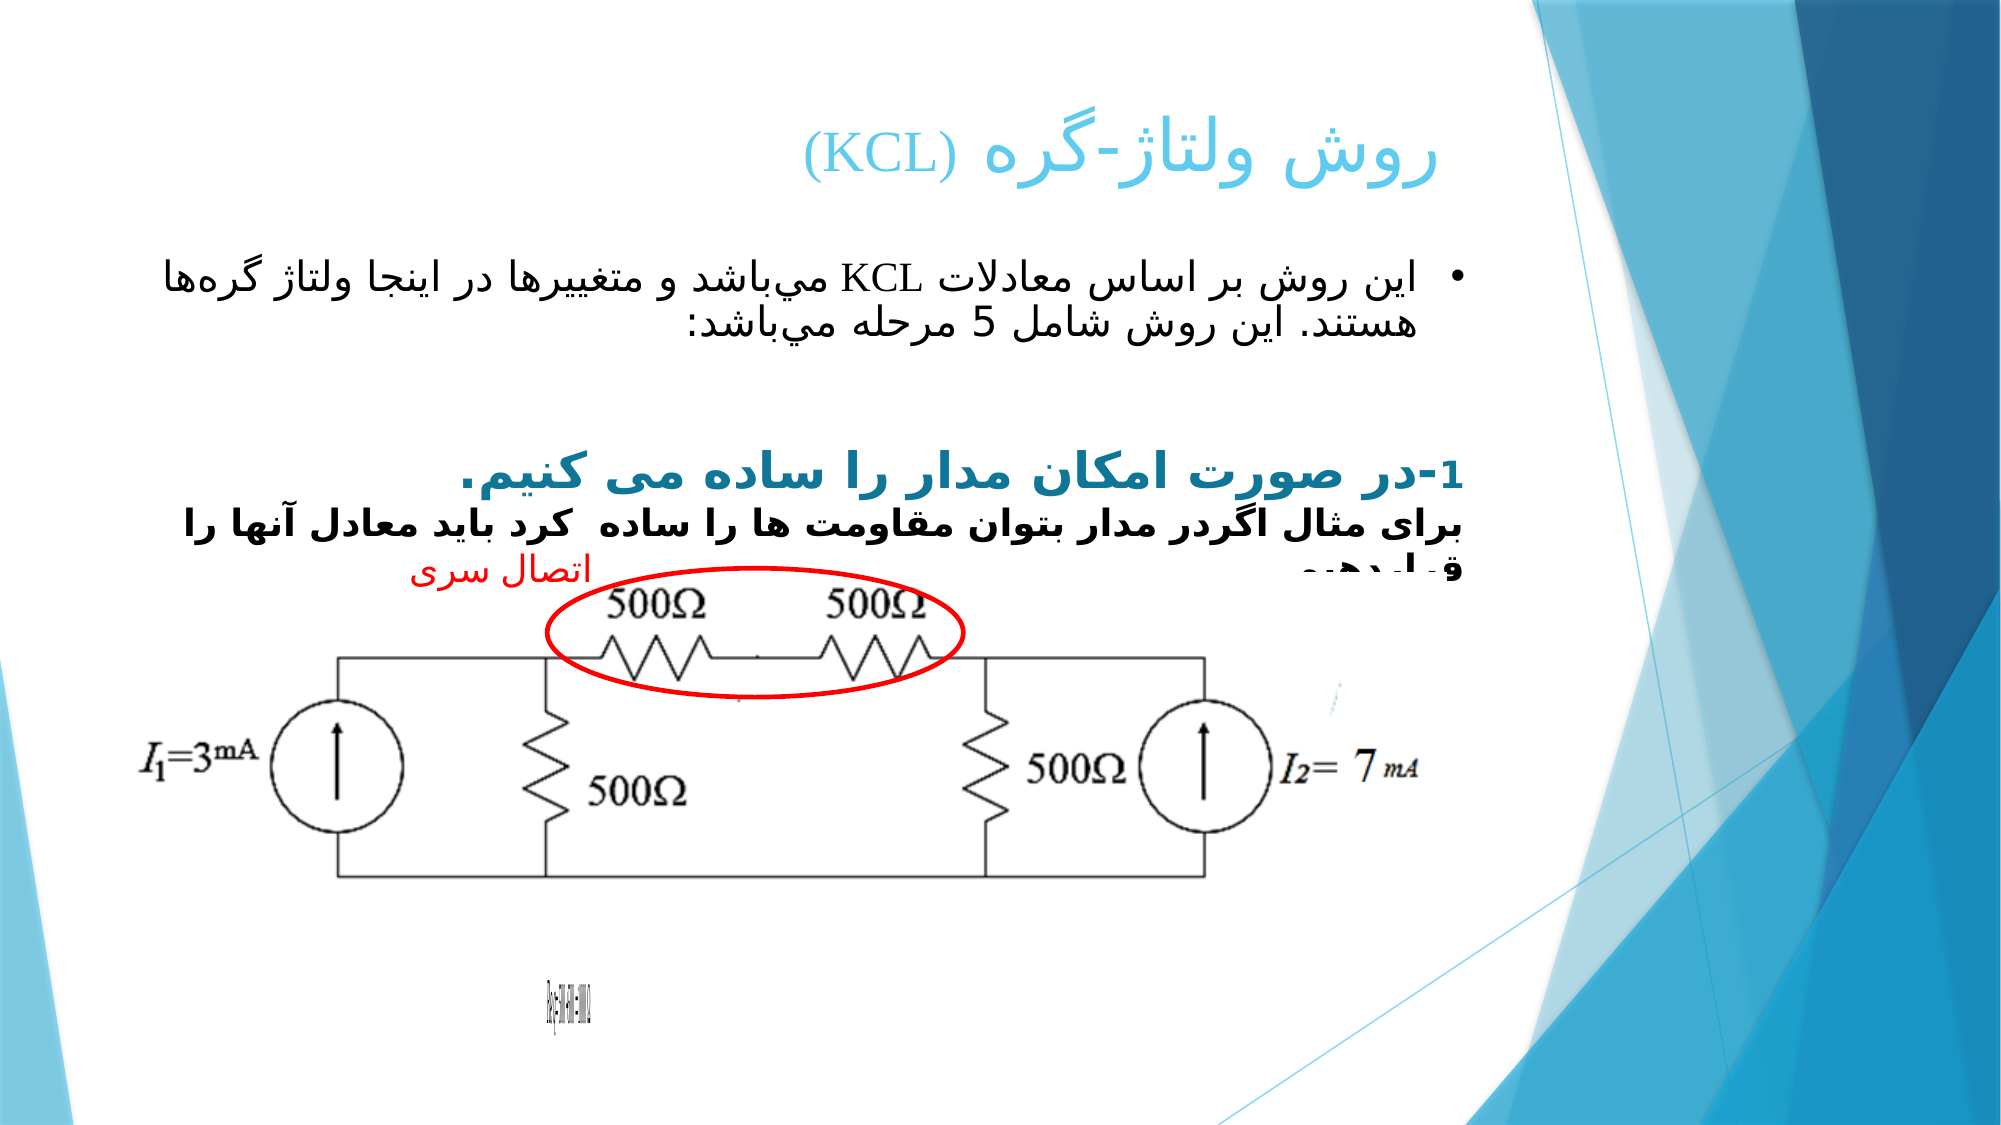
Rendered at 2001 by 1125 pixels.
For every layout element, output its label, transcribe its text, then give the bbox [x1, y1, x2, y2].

picture [58, 571, 1448, 917]
text_box 1-در صورت امکان مدار را ساده می کنیم. برای مثال اگردر مدار بتوان مقاومت ها را ساده کرد باید معادل آنها را قراردهیم. [143, 431, 1480, 597]
text_box [680, 566, 831, 571]
text_box اين روش بر اساس معادلات KCL مي‌باشد و متغييرها در اینجا ولتاژ گره‌ها هستند. اين روش شامل 5 مرحله مي‌باشد: [59, 247, 1480, 353]
text_box اتصال سری [320, 537, 608, 571]
title روش ولتاژ-گره (KCL) [392, 88, 1480, 228]
